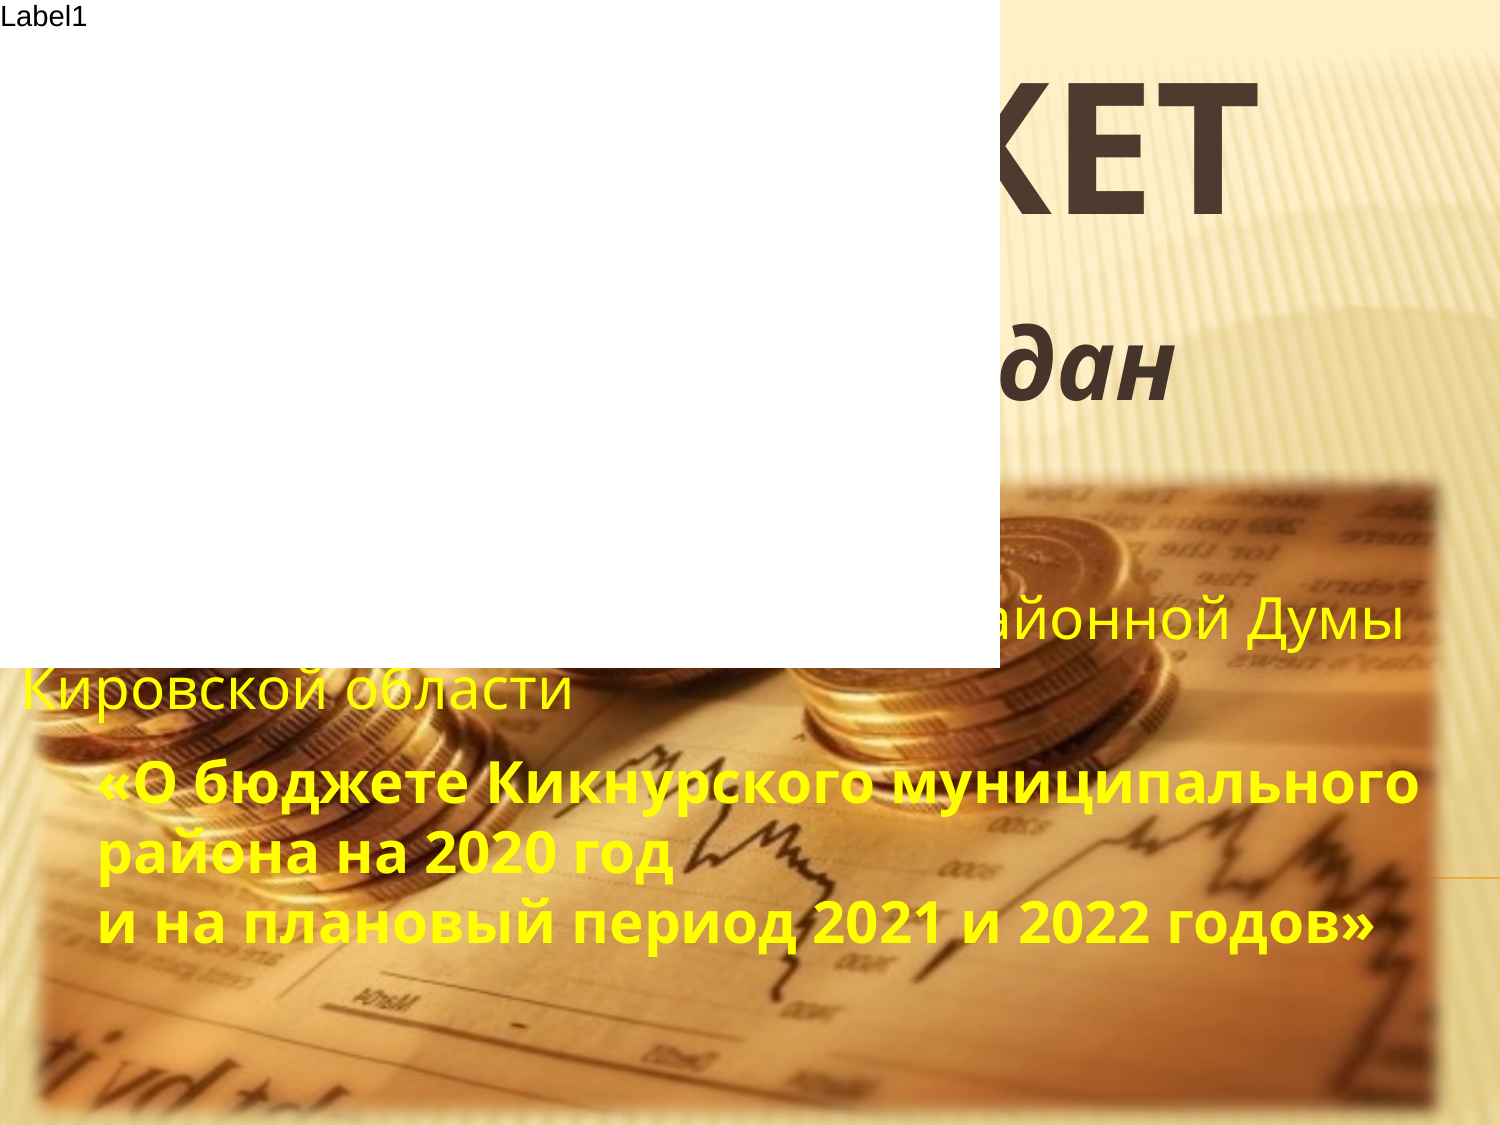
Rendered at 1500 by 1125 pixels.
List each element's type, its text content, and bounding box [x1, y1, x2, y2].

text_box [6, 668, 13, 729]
subtitle для граждан [1000, 257, 1379, 429]
picture [23, 468, 1454, 1125]
title Бюджет [1000, 23, 1388, 265]
